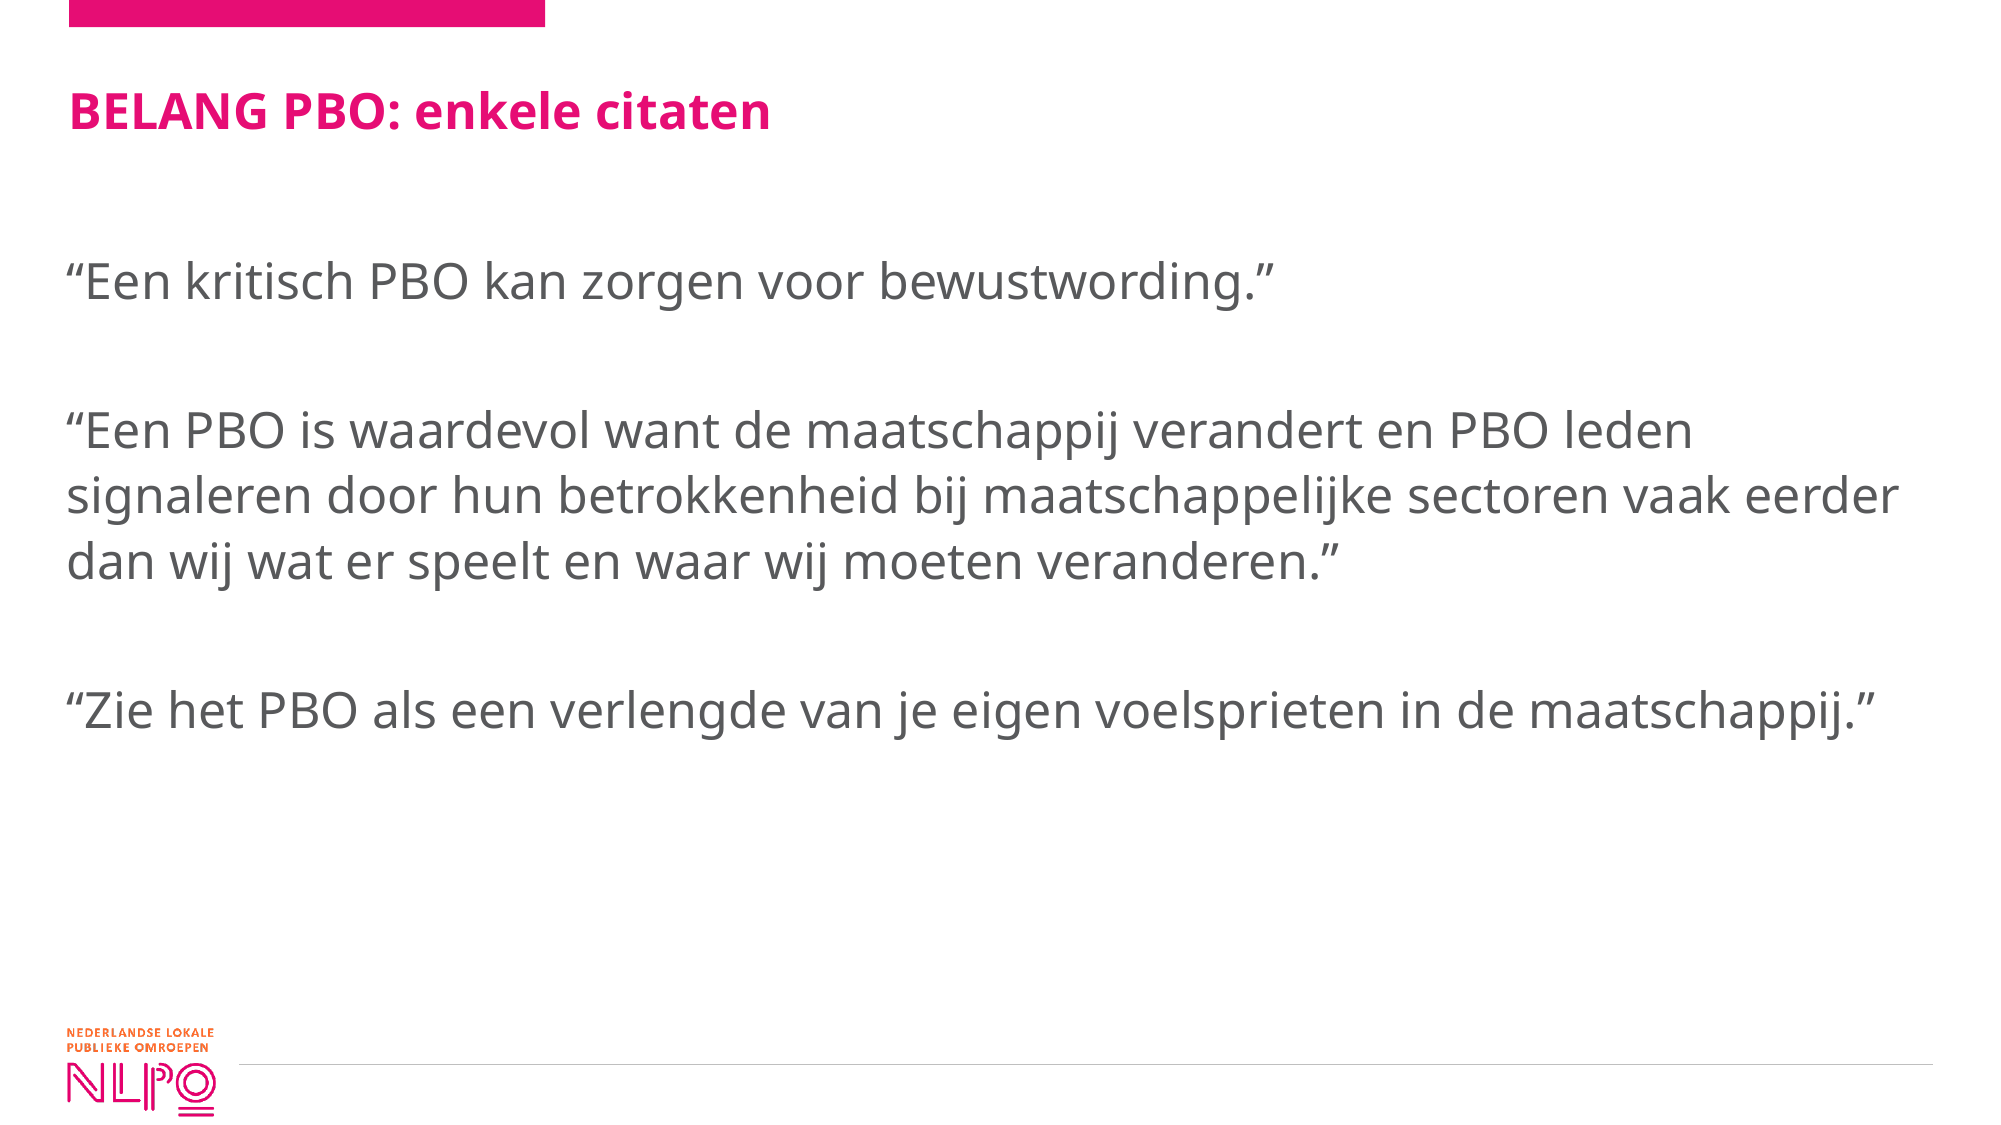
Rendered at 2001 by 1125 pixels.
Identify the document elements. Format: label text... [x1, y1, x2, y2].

title BELANG PBO: enkele citaten [68, 59, 1934, 141]
list “Een kritisch PBO kan zorgen voor bewustwording.” “Een PBO is waardevol want de maatschappij verandert en PBO leden signaleren door hun betrokkenheid bij maatschappelijke sectoren vaak eerder dan wij wat er speelt en waar wij moeten veranderen.” “Zie het PBO als een verlengde van je eigen voelsprieten in de maatschappij.” [66, 242, 1934, 1018]
picture [67, 1028, 216, 1118]
